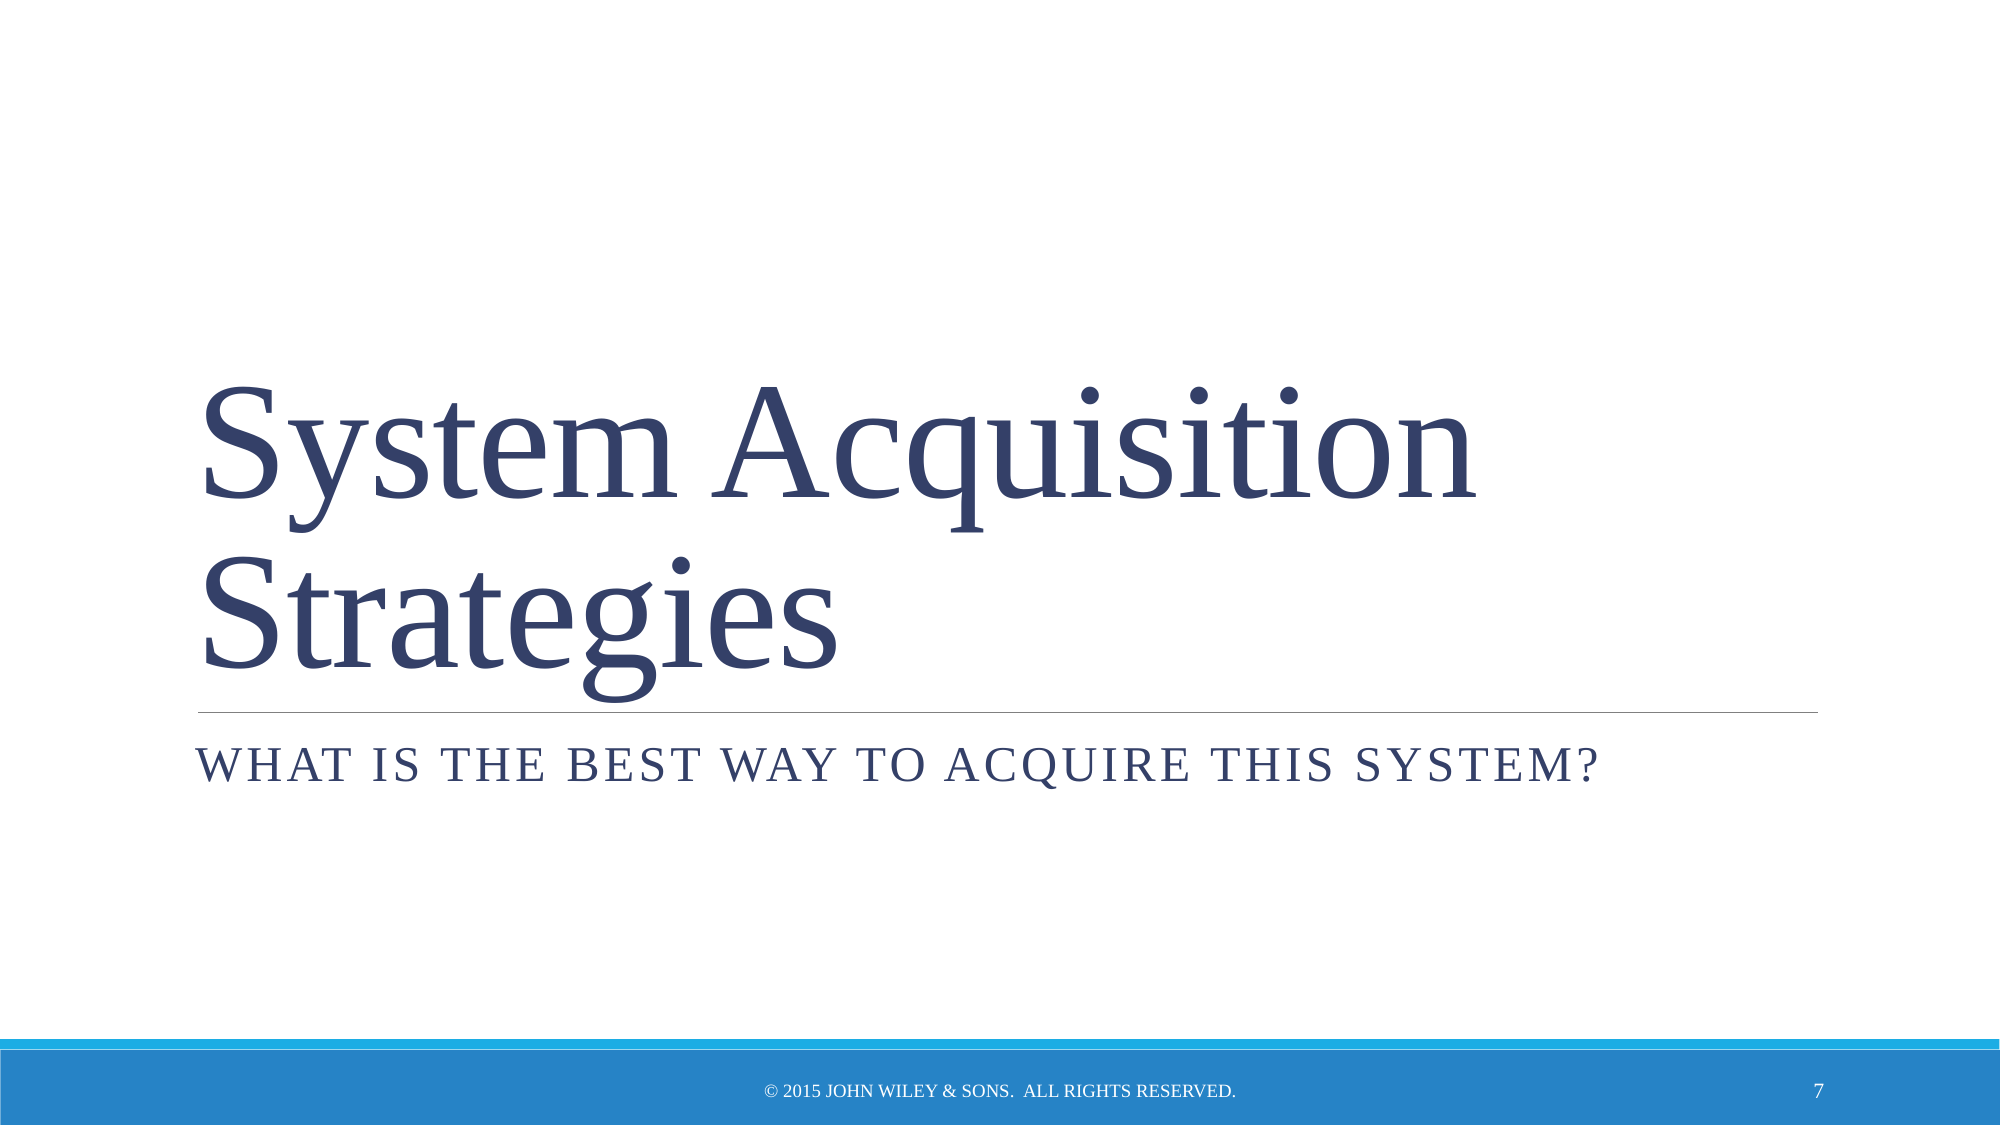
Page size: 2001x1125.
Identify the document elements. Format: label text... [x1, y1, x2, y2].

title System Acquisition Strategies [180, 124, 1830, 710]
footer © 2015 John Wiley & Sons. All Rights Reserved. [604, 1059, 1396, 1120]
list What is the best way to acquire this system? [180, 730, 1830, 918]
slide_number 7 [1624, 1059, 1840, 1120]
